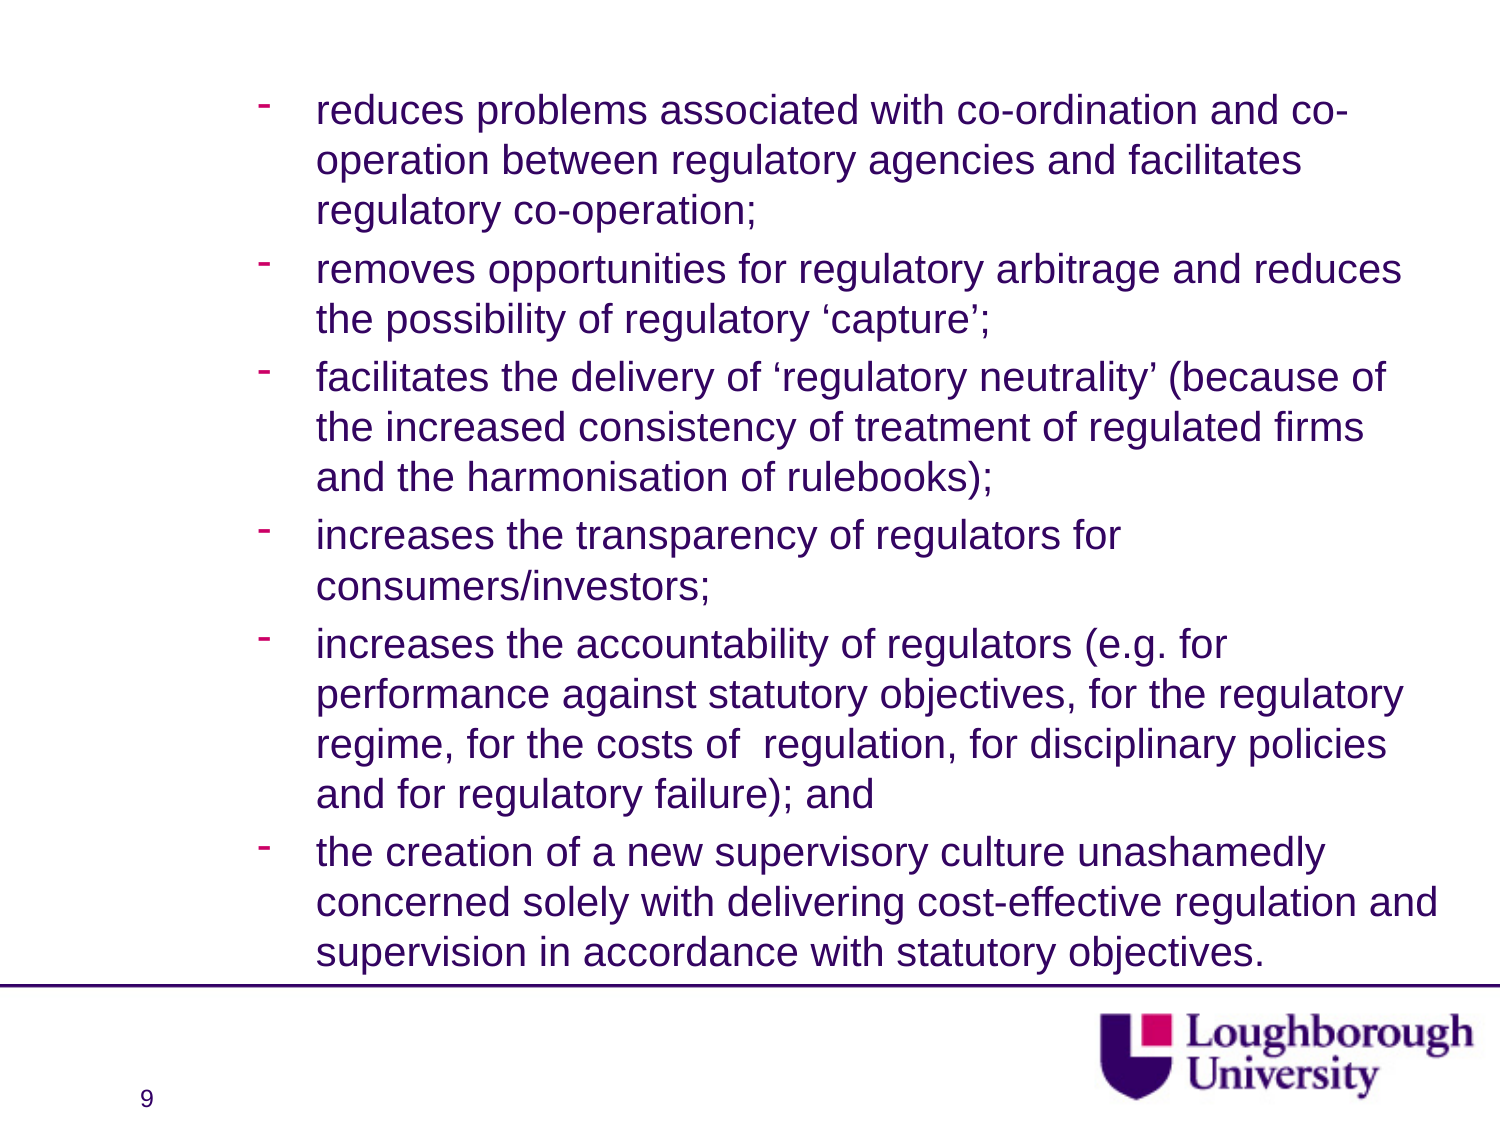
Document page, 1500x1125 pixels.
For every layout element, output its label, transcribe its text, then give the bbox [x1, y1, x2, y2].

list reduces problems associated with co-ordination and co-operation between regulatory agencies and facilitates regulatory co-operation; removes opportunities for regulatory arbitrage and reduces the possibility of regulatory ‘capture’; facilitates the delivery of ‘regulatory neutrality’ (because of the increased consistency of treatment of regulated firms and the harmonisation of rulebooks); increases the transparency of regulators for consumers/investors; increases the accountability of regulators (e.g. for performance against statutory objectives, for the regulatory regime, for the costs of regulation, for disciplinary policies and for regulatory failure); and the creation of a new supervisory culture unashamedly concerned solely with delivering cost-effective regulation and supervision in accordance with statutory objectives. [123, 219, 1458, 920]
picture [0, 984, 1500, 1125]
slide_number 9 [124, 1074, 226, 1107]
